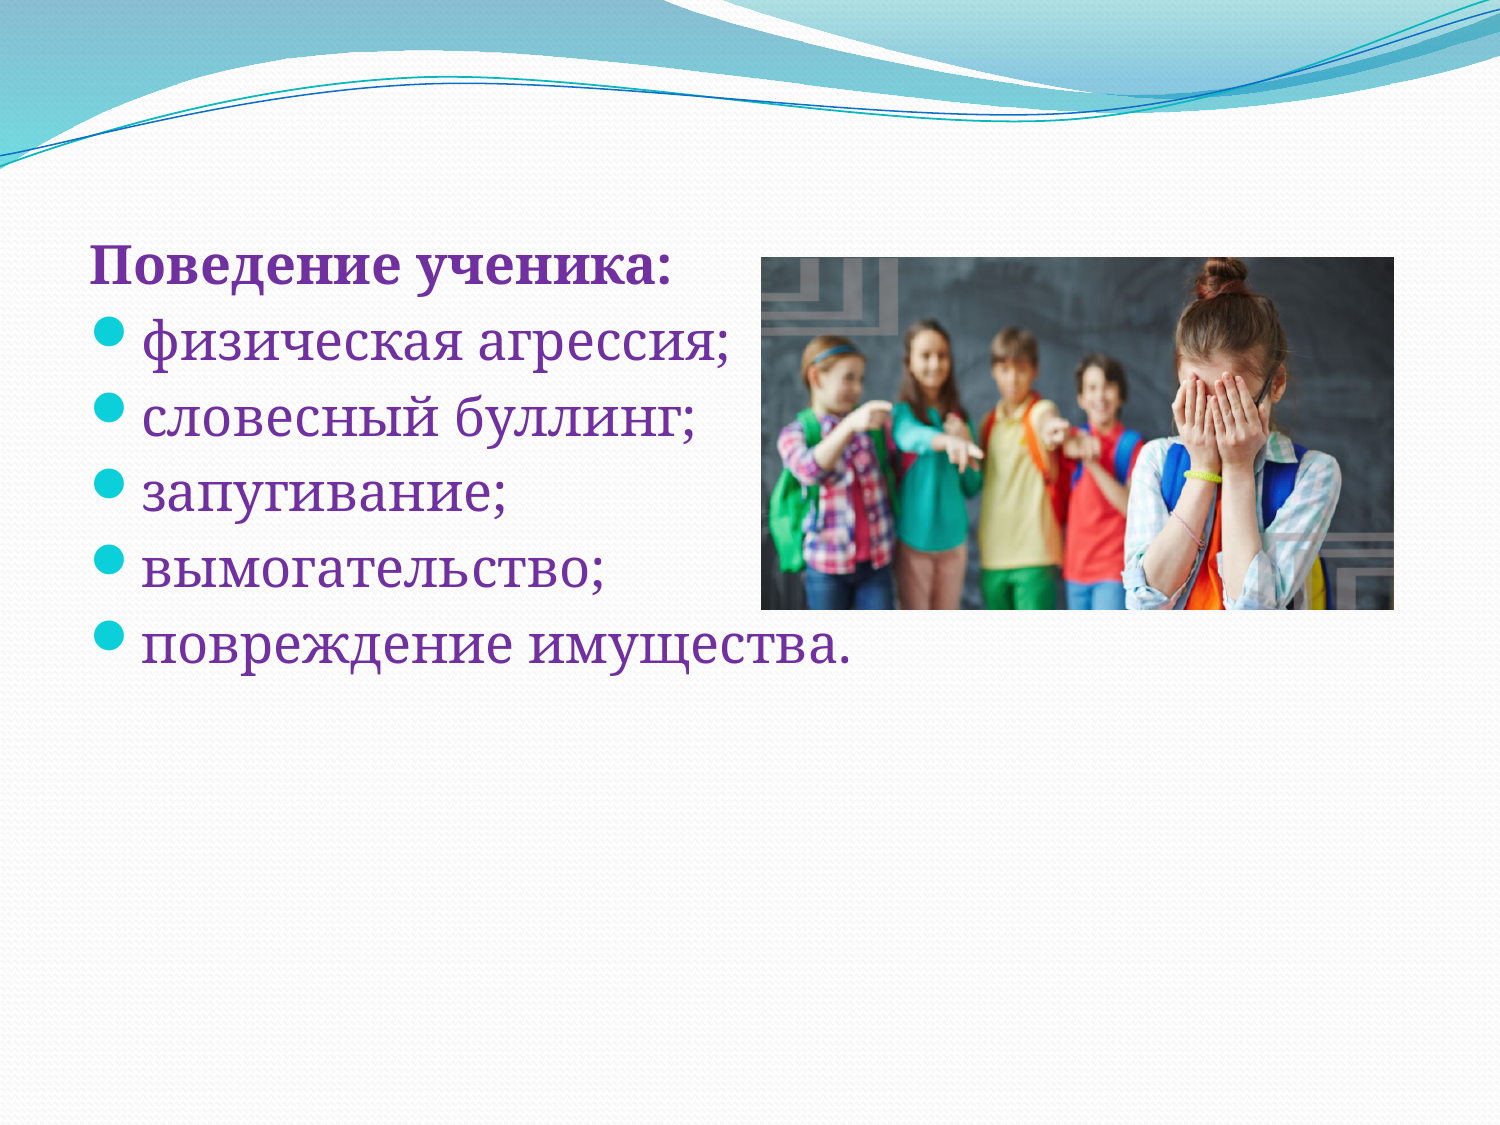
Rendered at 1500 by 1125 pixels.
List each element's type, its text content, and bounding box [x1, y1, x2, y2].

picture [761, 257, 1394, 610]
list Поведение ученика: физическая агрессия; словесный буллинг; запугивание; вымогательство; повреждение имущества. [75, 222, 1425, 1038]
